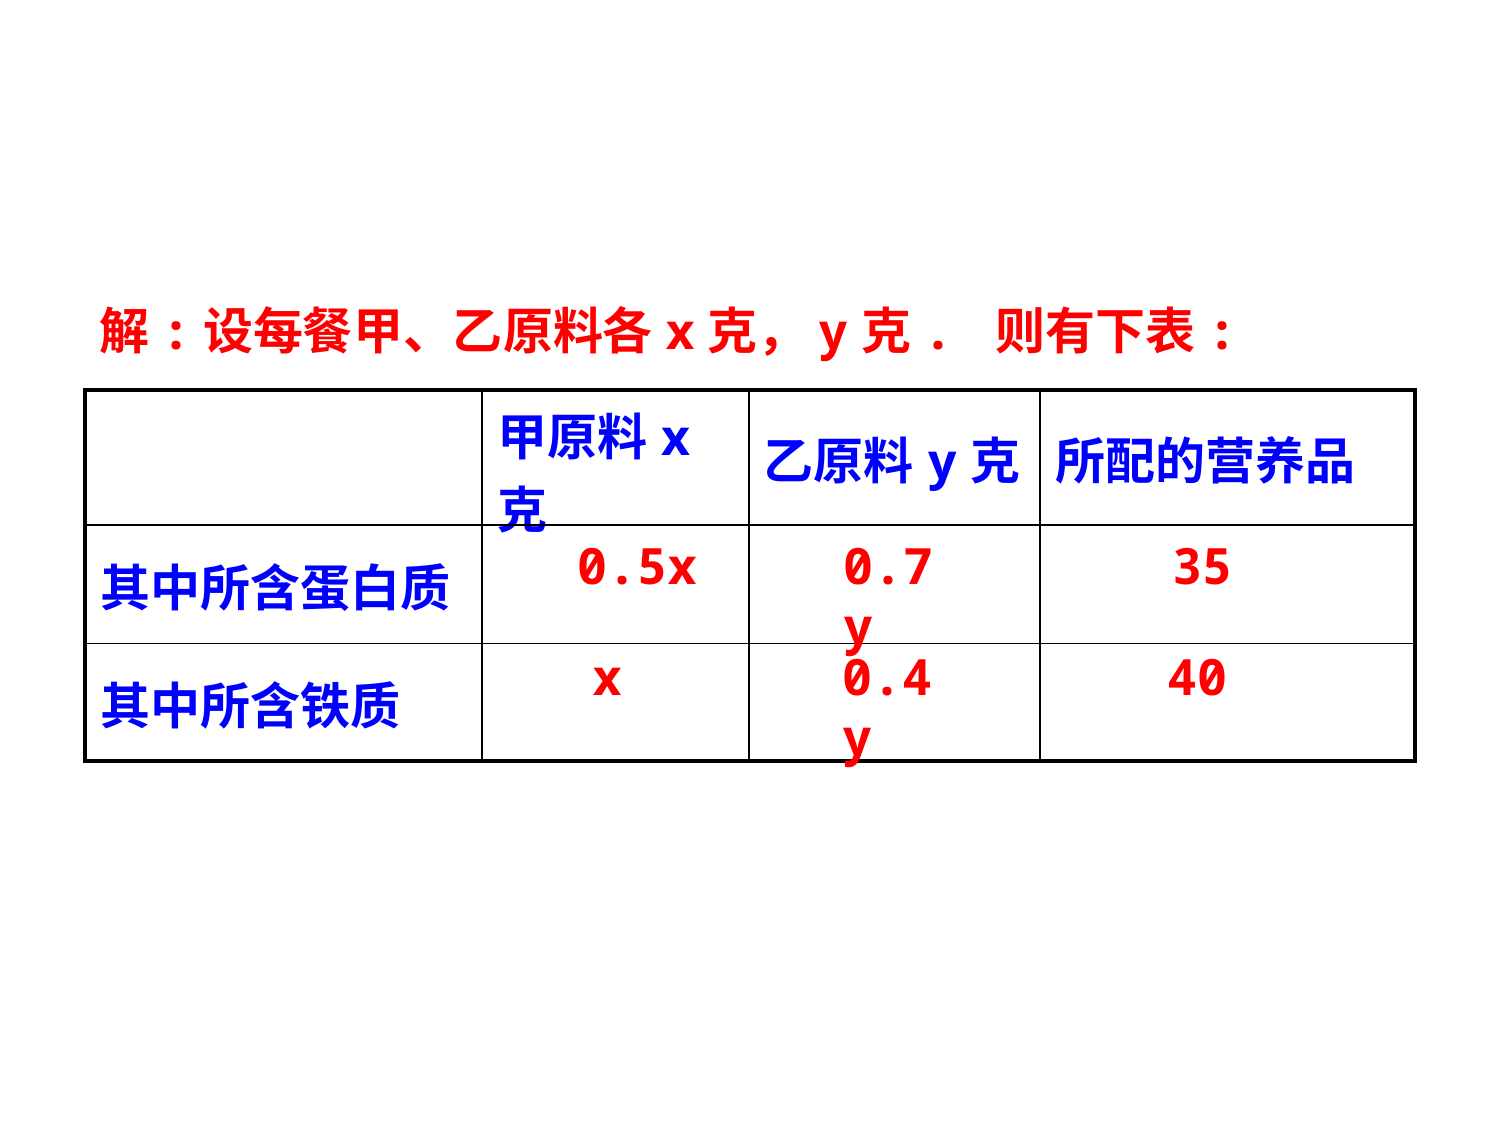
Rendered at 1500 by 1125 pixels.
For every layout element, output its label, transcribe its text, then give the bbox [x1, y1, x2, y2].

table_cell [750, 526, 1039, 643]
table_cell [750, 644, 827, 759]
text_box 0.4y [827, 638, 976, 773]
text_box 解:设每餐甲、乙原料各x克，y克. 则有下表: [84, 292, 1254, 368]
table_cell [1041, 644, 1413, 759]
table_cell 其中所含蛋白质 [87, 526, 481, 643]
table_header 甲原料x克 [483, 392, 748, 524]
text_box 0.5x [562, 527, 740, 603]
table_header 所配的营养品 [1041, 392, 1413, 524]
text_box 35 [1157, 527, 1306, 603]
table_cell 其中所含铁质 [87, 644, 481, 759]
table_cell [1041, 526, 1413, 643]
table_cell [483, 644, 748, 759]
text_box x [578, 638, 667, 713]
text_box 40 [1152, 638, 1389, 713]
table_cell [976, 644, 1039, 759]
table_header [87, 392, 481, 524]
table_header 乙原料y克 [750, 392, 1039, 524]
table_cell [483, 526, 748, 643]
text_box 0.7y [828, 527, 976, 638]
